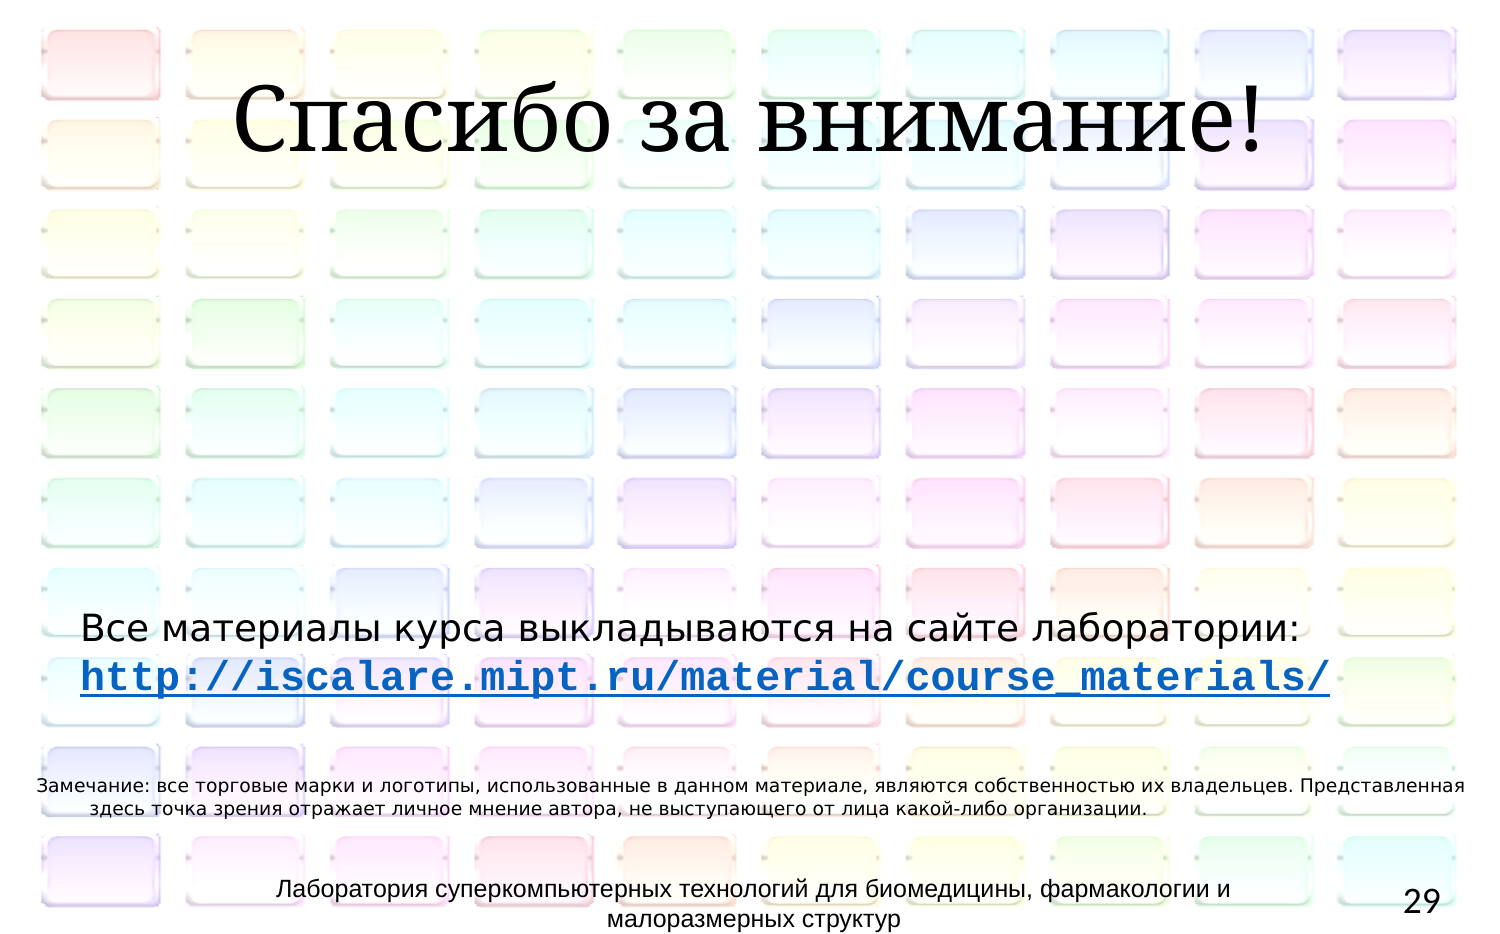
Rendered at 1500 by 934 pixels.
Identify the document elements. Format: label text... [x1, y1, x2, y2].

picture [0, 0, 1500, 934]
list Замечание: все торговые марки и логотипы, использованные в данном материале, являются собственностью их владельцев. Представленная здесь точка зрения отражает личное мнение автора, не выступающего от лица какой-либо организации. [18, 773, 1497, 845]
title Спасибо за внимание! [75, 37, 1425, 193]
text_box 29 [1387, 868, 1473, 918]
text_box Все материалы курса выкладываются на сайте лаборатории: http://iscalare.mipt.ru/material/course_materials/ [64, 596, 1365, 707]
text_box Лаборатория суперкомпьютерных технологий для биомедицины, фармакологии и малоразмерных структур [171, 864, 1338, 915]
